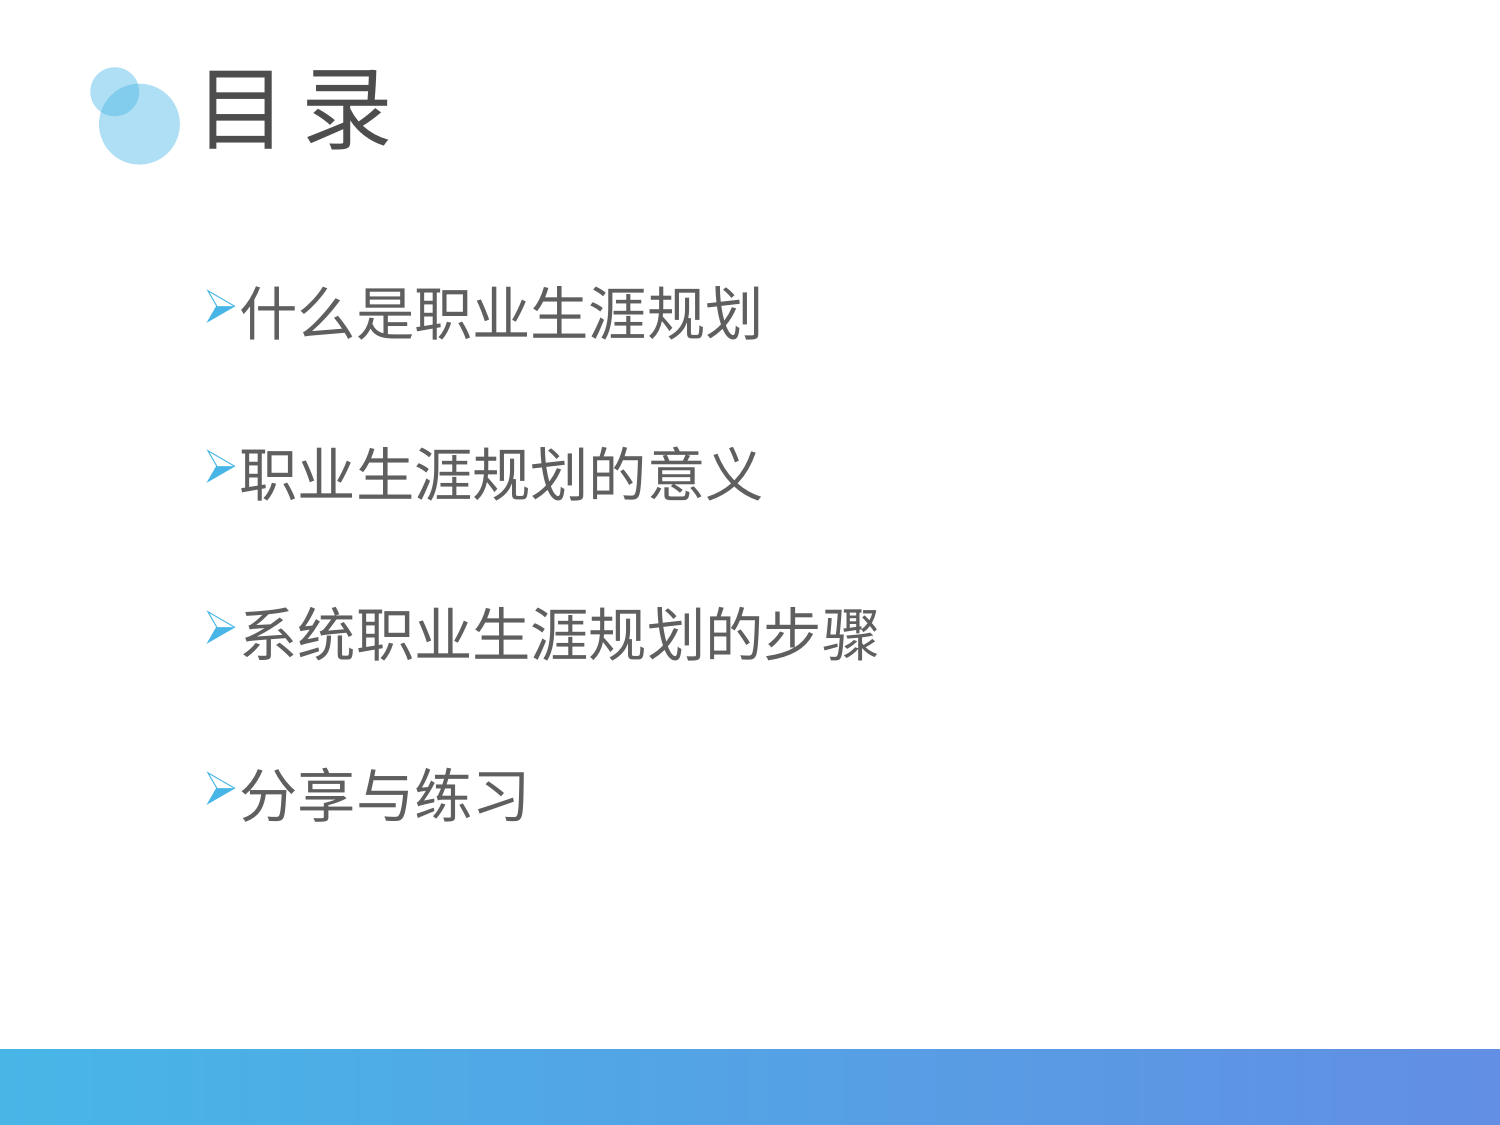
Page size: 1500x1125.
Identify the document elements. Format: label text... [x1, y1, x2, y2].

list 什么是职业生涯规划 职业生涯规划的意义 系统职业生涯规划的步骤 分享与练习 [187, 200, 1405, 895]
title 目 录 [179, 55, 1474, 198]
